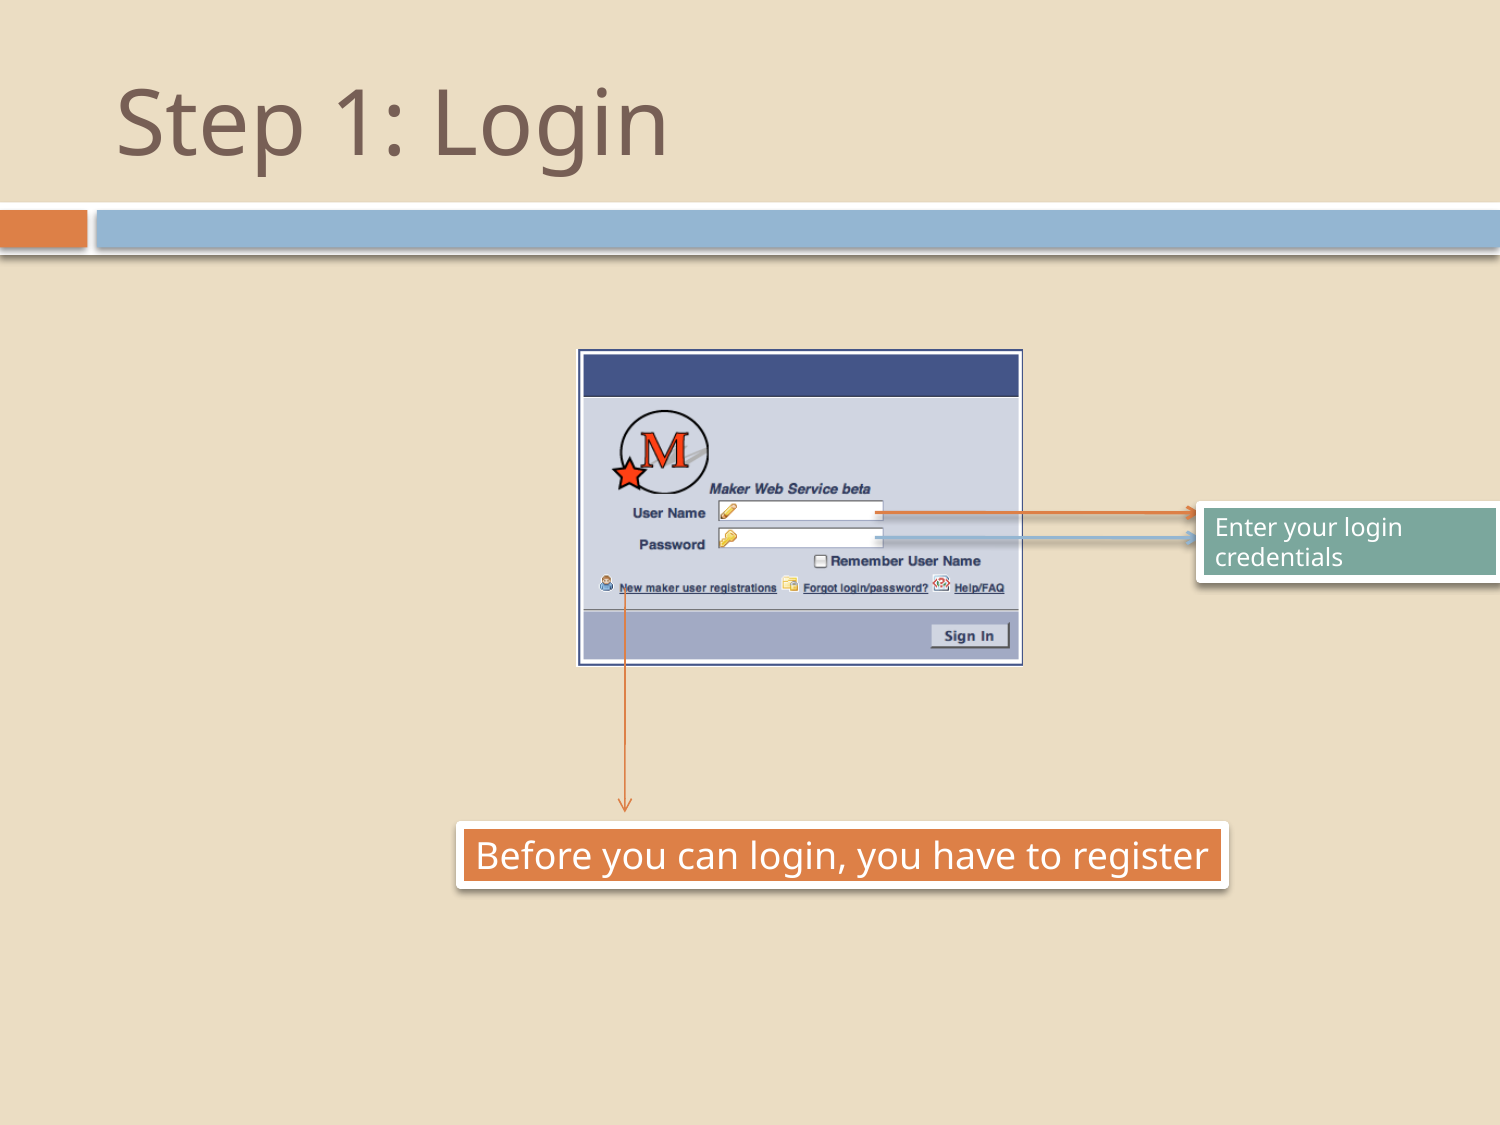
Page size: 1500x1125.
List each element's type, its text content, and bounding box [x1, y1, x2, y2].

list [576, 349, 1023, 667]
text_box Enter your login credentials [1196, 501, 1500, 583]
title Step 1: Login [100, 37, 1438, 200]
text_box Before you can login, you have to register [456, 821, 1229, 889]
